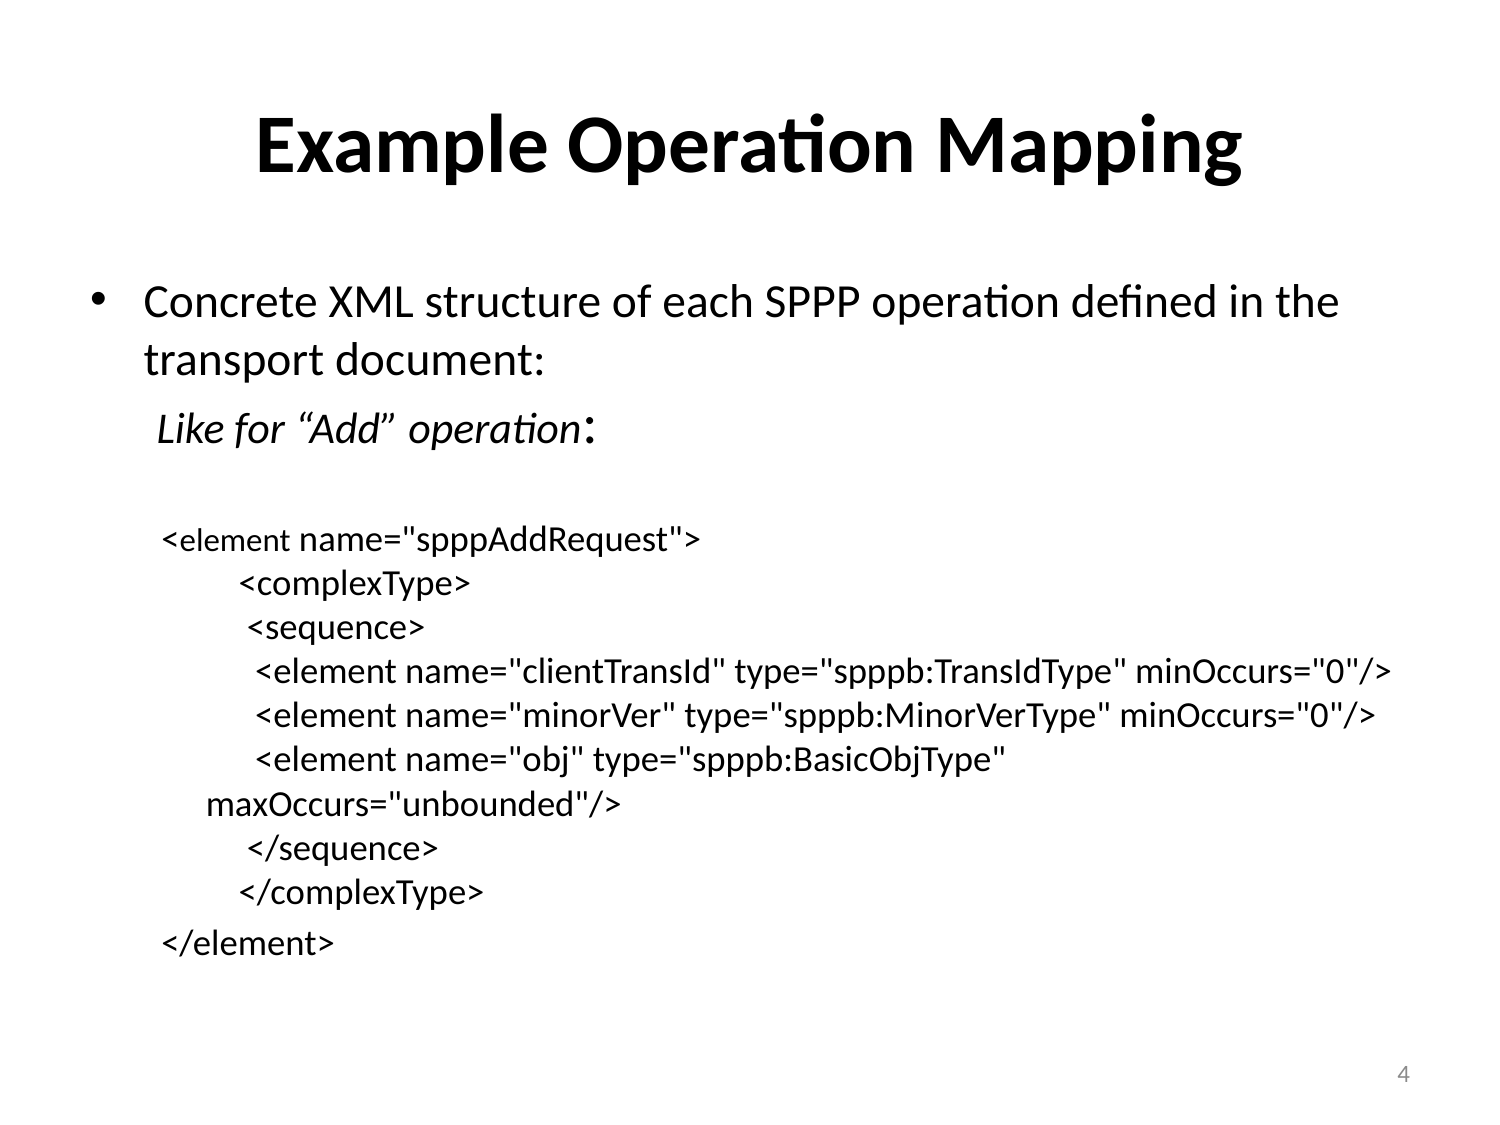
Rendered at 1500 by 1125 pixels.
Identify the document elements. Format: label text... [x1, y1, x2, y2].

slide_number 3 [1074, 1042, 1425, 1103]
list Concrete XML structure of each SPPP operation defined in the transport document: Like for “Add” operation: <element name="spppAddRequest"> <complexType> <sequence> <element name="clientTransId" type="spppb:TransIdType" minOccurs="0"/> <element name="minorVer" type="spppb:MinorVerType" minOccurs="0"/> <element name="obj" type="spppb:BasicObjType" maxOccurs="unbounded"/> </sequence> </complexType> </element> [75, 262, 1425, 1005]
title Example Operation Mapping [75, 45, 1425, 233]
